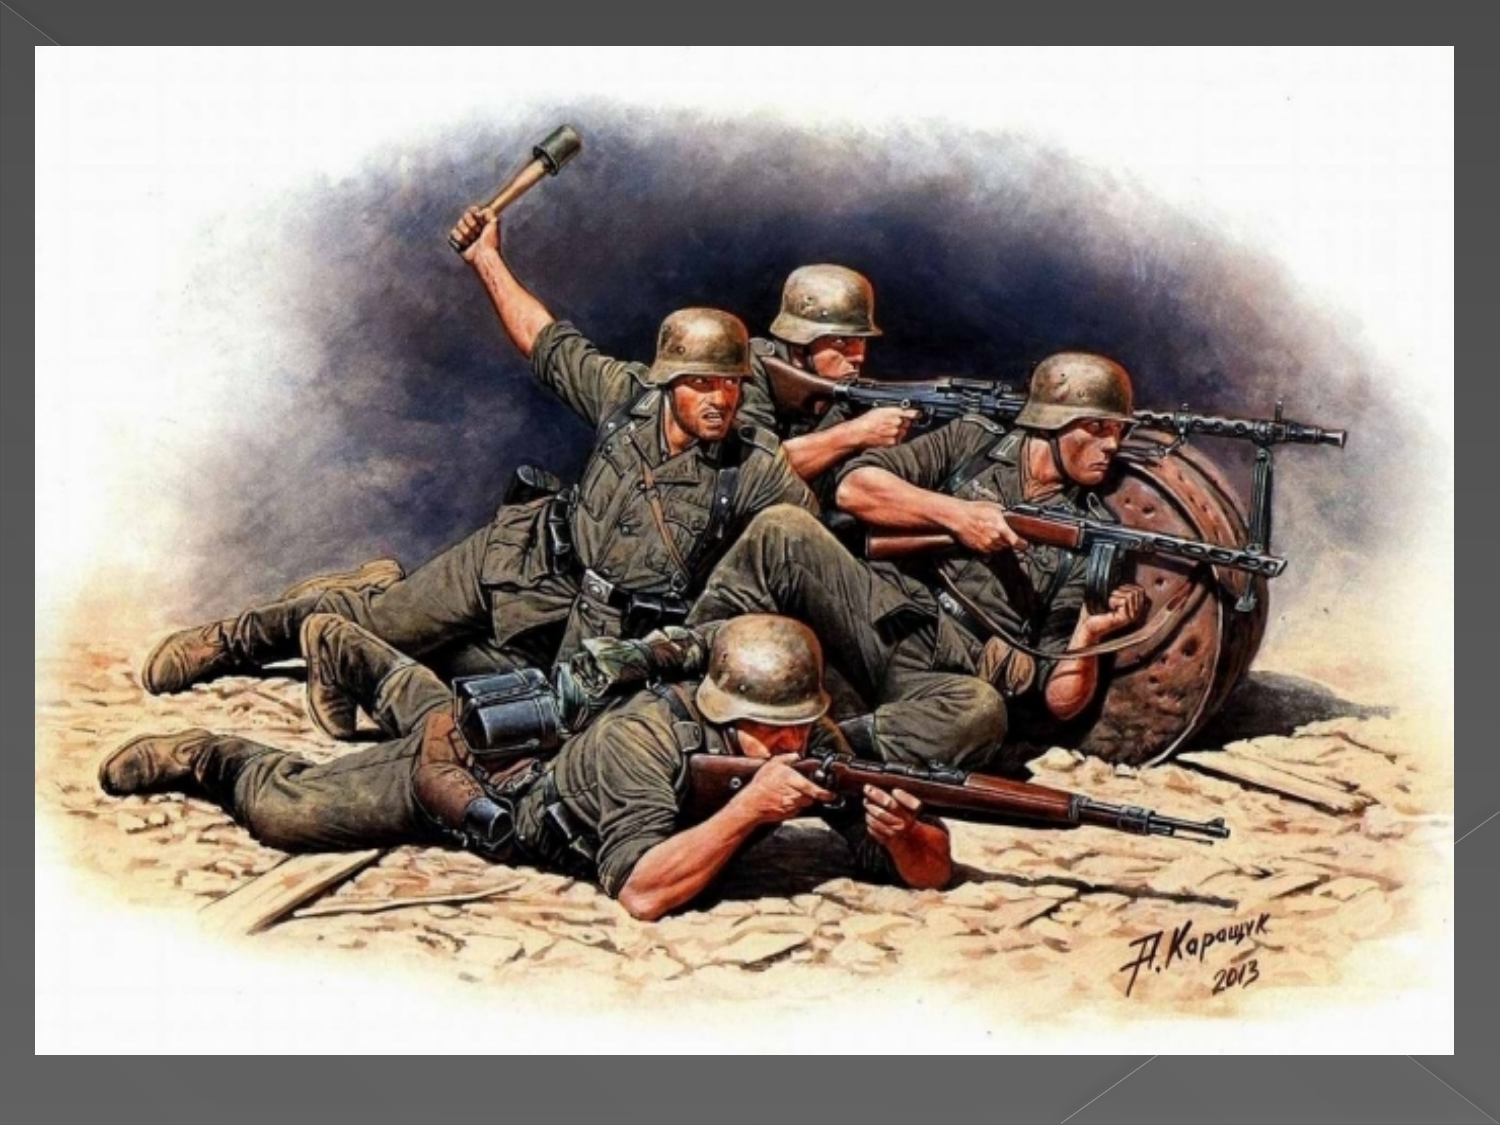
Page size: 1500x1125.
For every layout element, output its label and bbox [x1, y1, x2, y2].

picture [34, 46, 1454, 1055]
